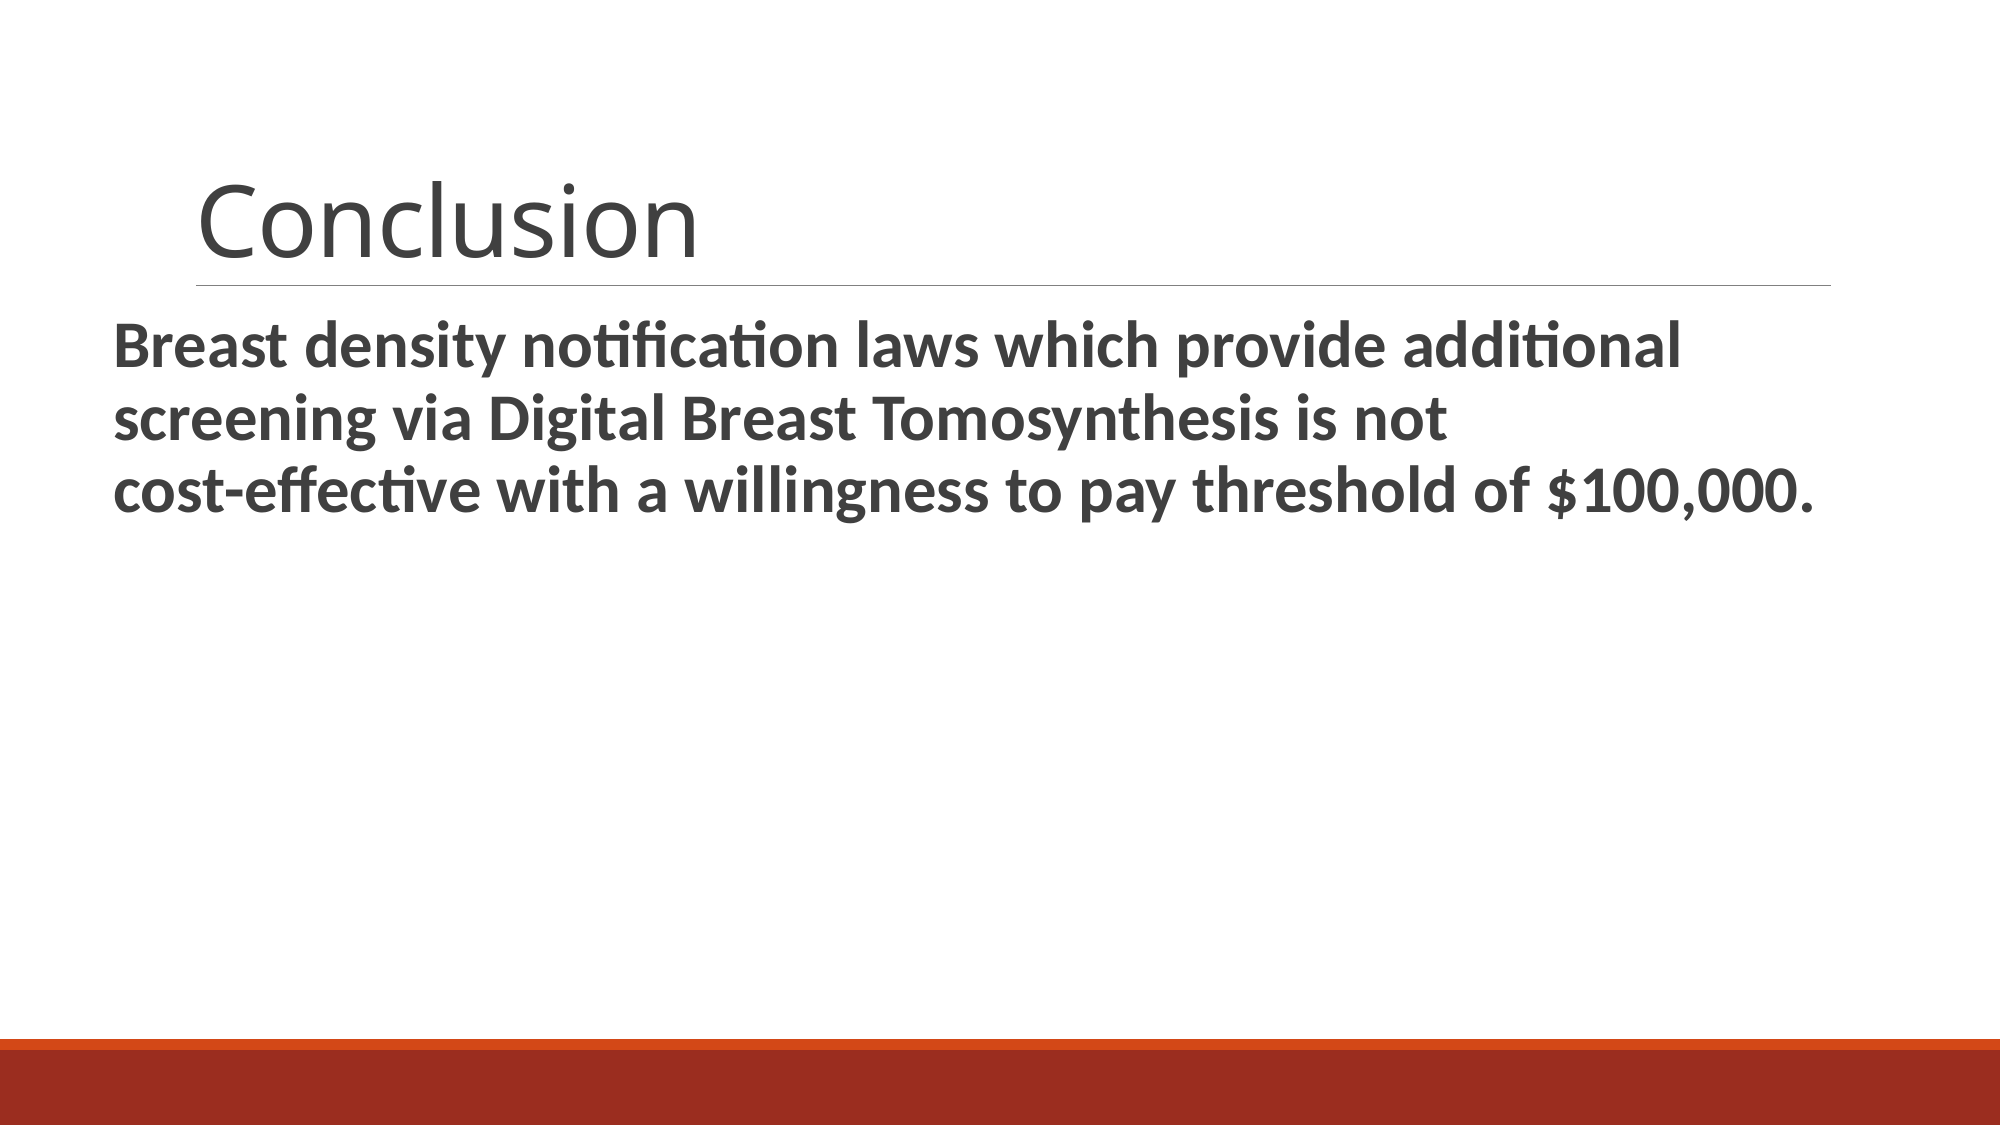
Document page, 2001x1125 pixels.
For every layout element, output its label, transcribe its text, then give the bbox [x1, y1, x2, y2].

list Breast density notification laws which provide additional screening via Digital Breast Tomosynthesis is not cost-effective with a willingness to pay threshold of $100,000. [98, 302, 1830, 963]
title Conclusion [180, 47, 1830, 285]
